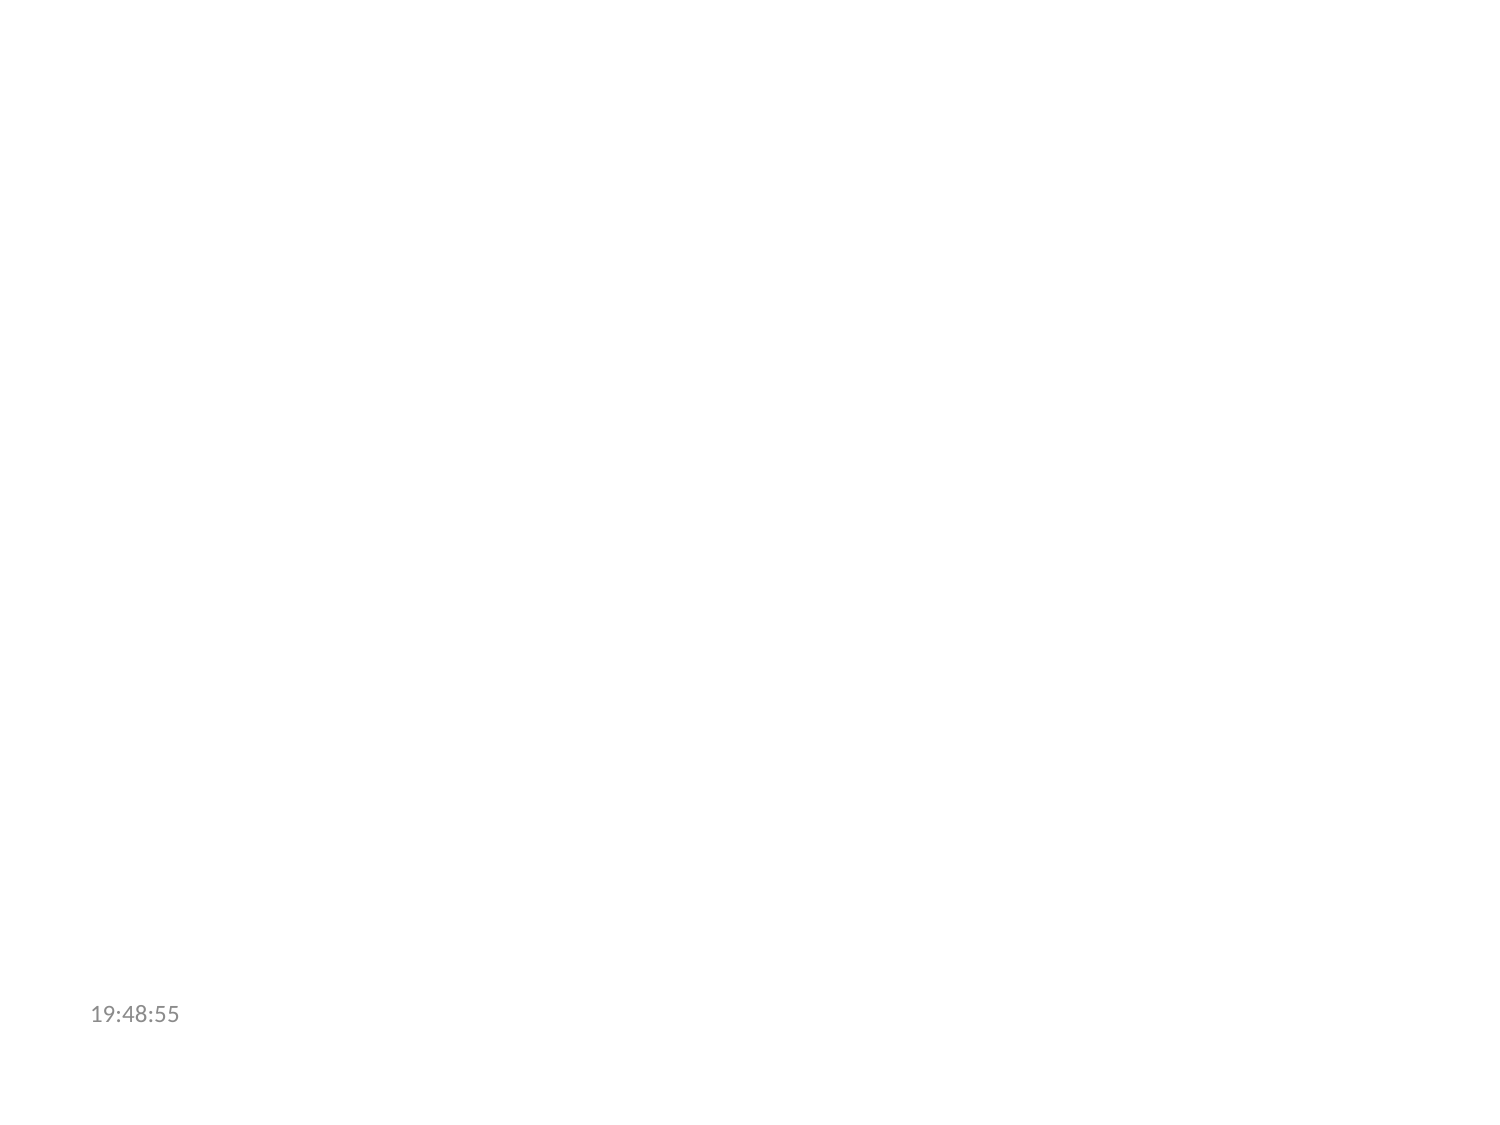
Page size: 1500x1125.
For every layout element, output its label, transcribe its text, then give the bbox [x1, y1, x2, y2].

text_box 15:35:09 [75, 982, 425, 1043]
